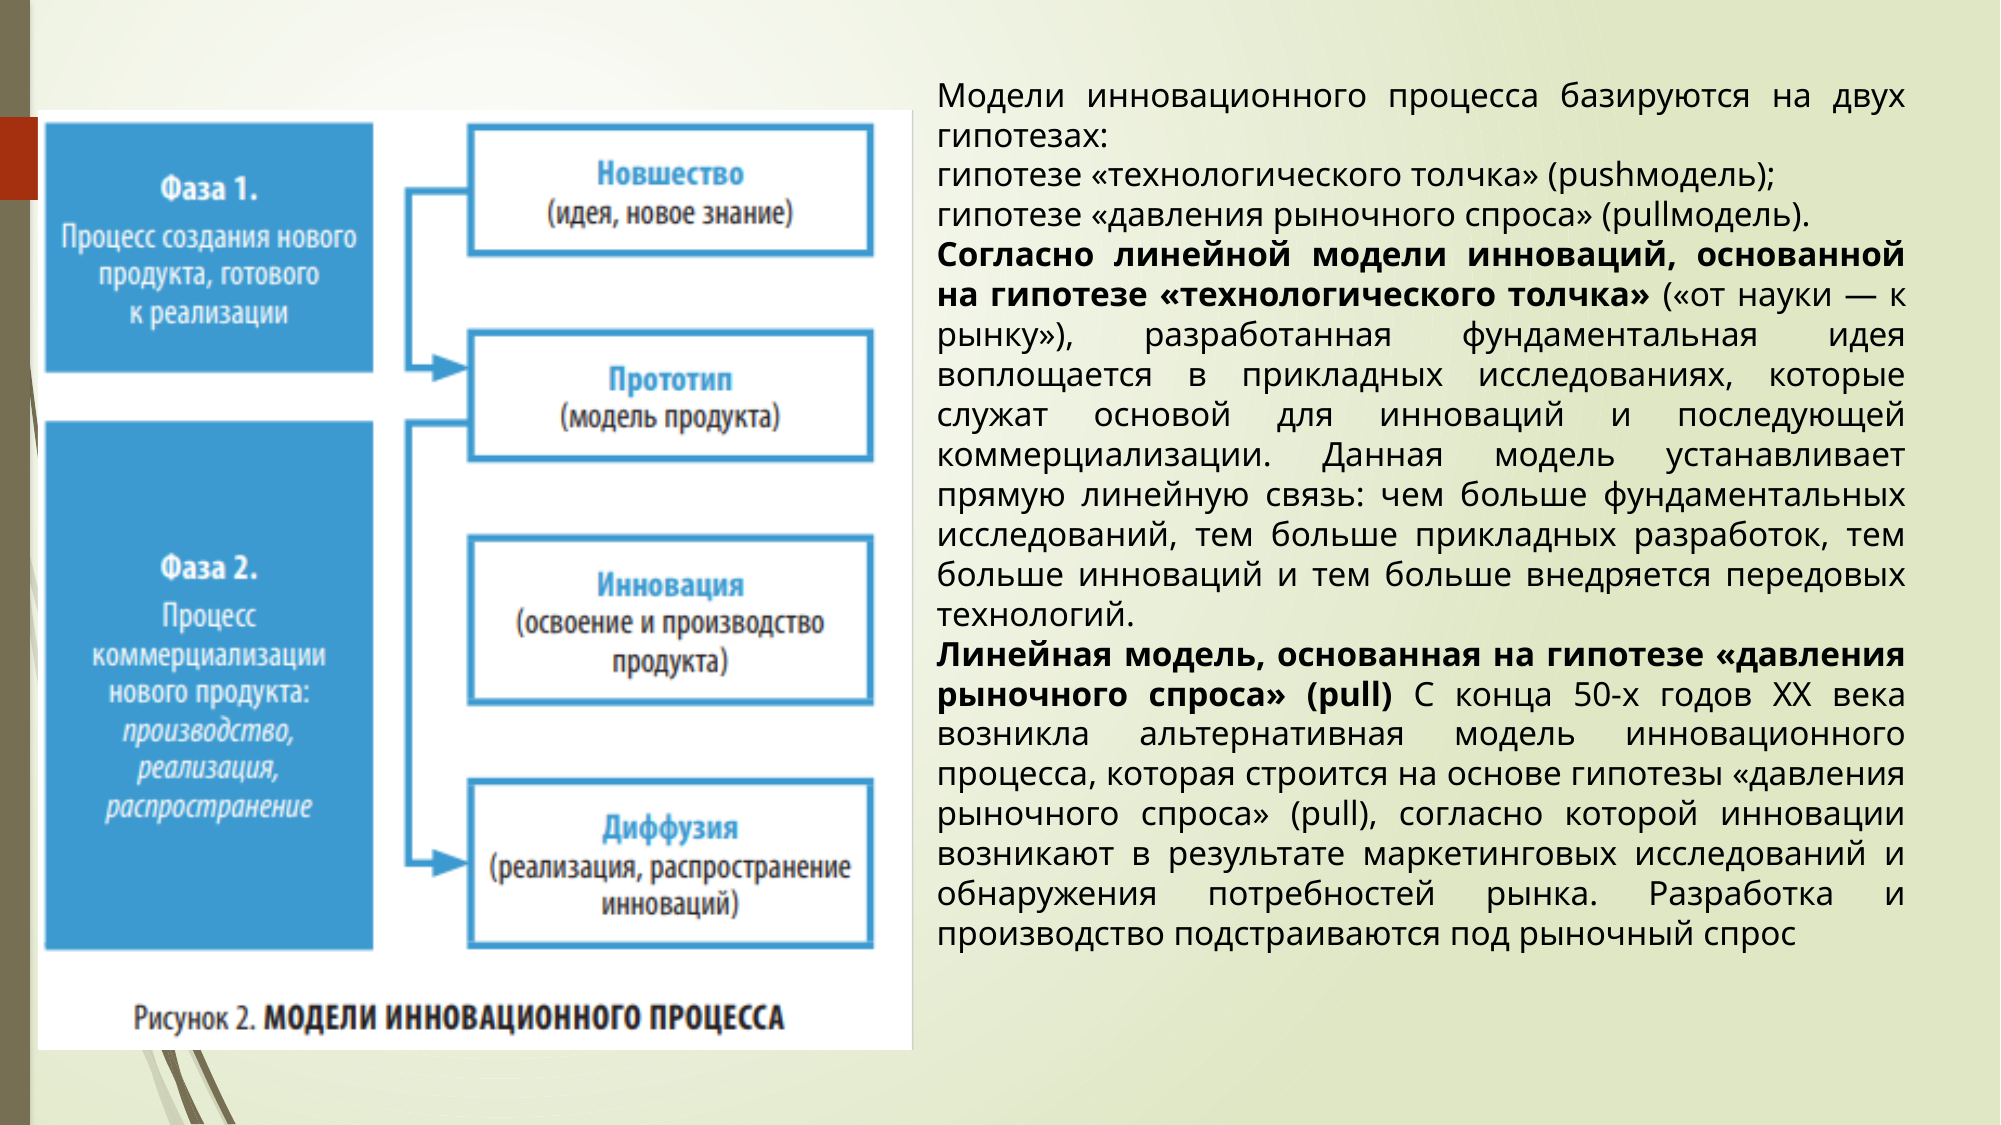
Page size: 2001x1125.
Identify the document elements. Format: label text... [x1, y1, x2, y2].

text_box Модели инновационного процесса базируются на двух гипотезах: гипотезе «технологического толчка» (pushмодель); гипотезе «давления рыночного спроса» (pullмодель). Согласно линейной модели инноваций, основанной на гипотезе «технологического толчка» («от науки — к рынку»), разработанная фундаментальная идея воплощается в прикладных исследованиях, которые служат основой для инноваций и последующей коммерциализации. Данная модель устанавливает прямую линейную связь: чем больше фундаментальных исследований, тем больше прикладных разработок, тем больше инноваций и тем больше внедряется передовых технологий. Линейная модель, основанная на гипотезе «давления рыночного спроса» (pull) С конца 50-х годов ХХ века возникла альтернативная модель инновационного процесса, которая строится на основе гипотезы «давления рыночного спроса» (pull), согласно которой инновации возникают в результате маркетинговых исследований и обнаружения потребностей рынка. Разработка и производство подстраиваются под рыночный спрос [921, 66, 1922, 960]
picture [37, 110, 914, 1050]
